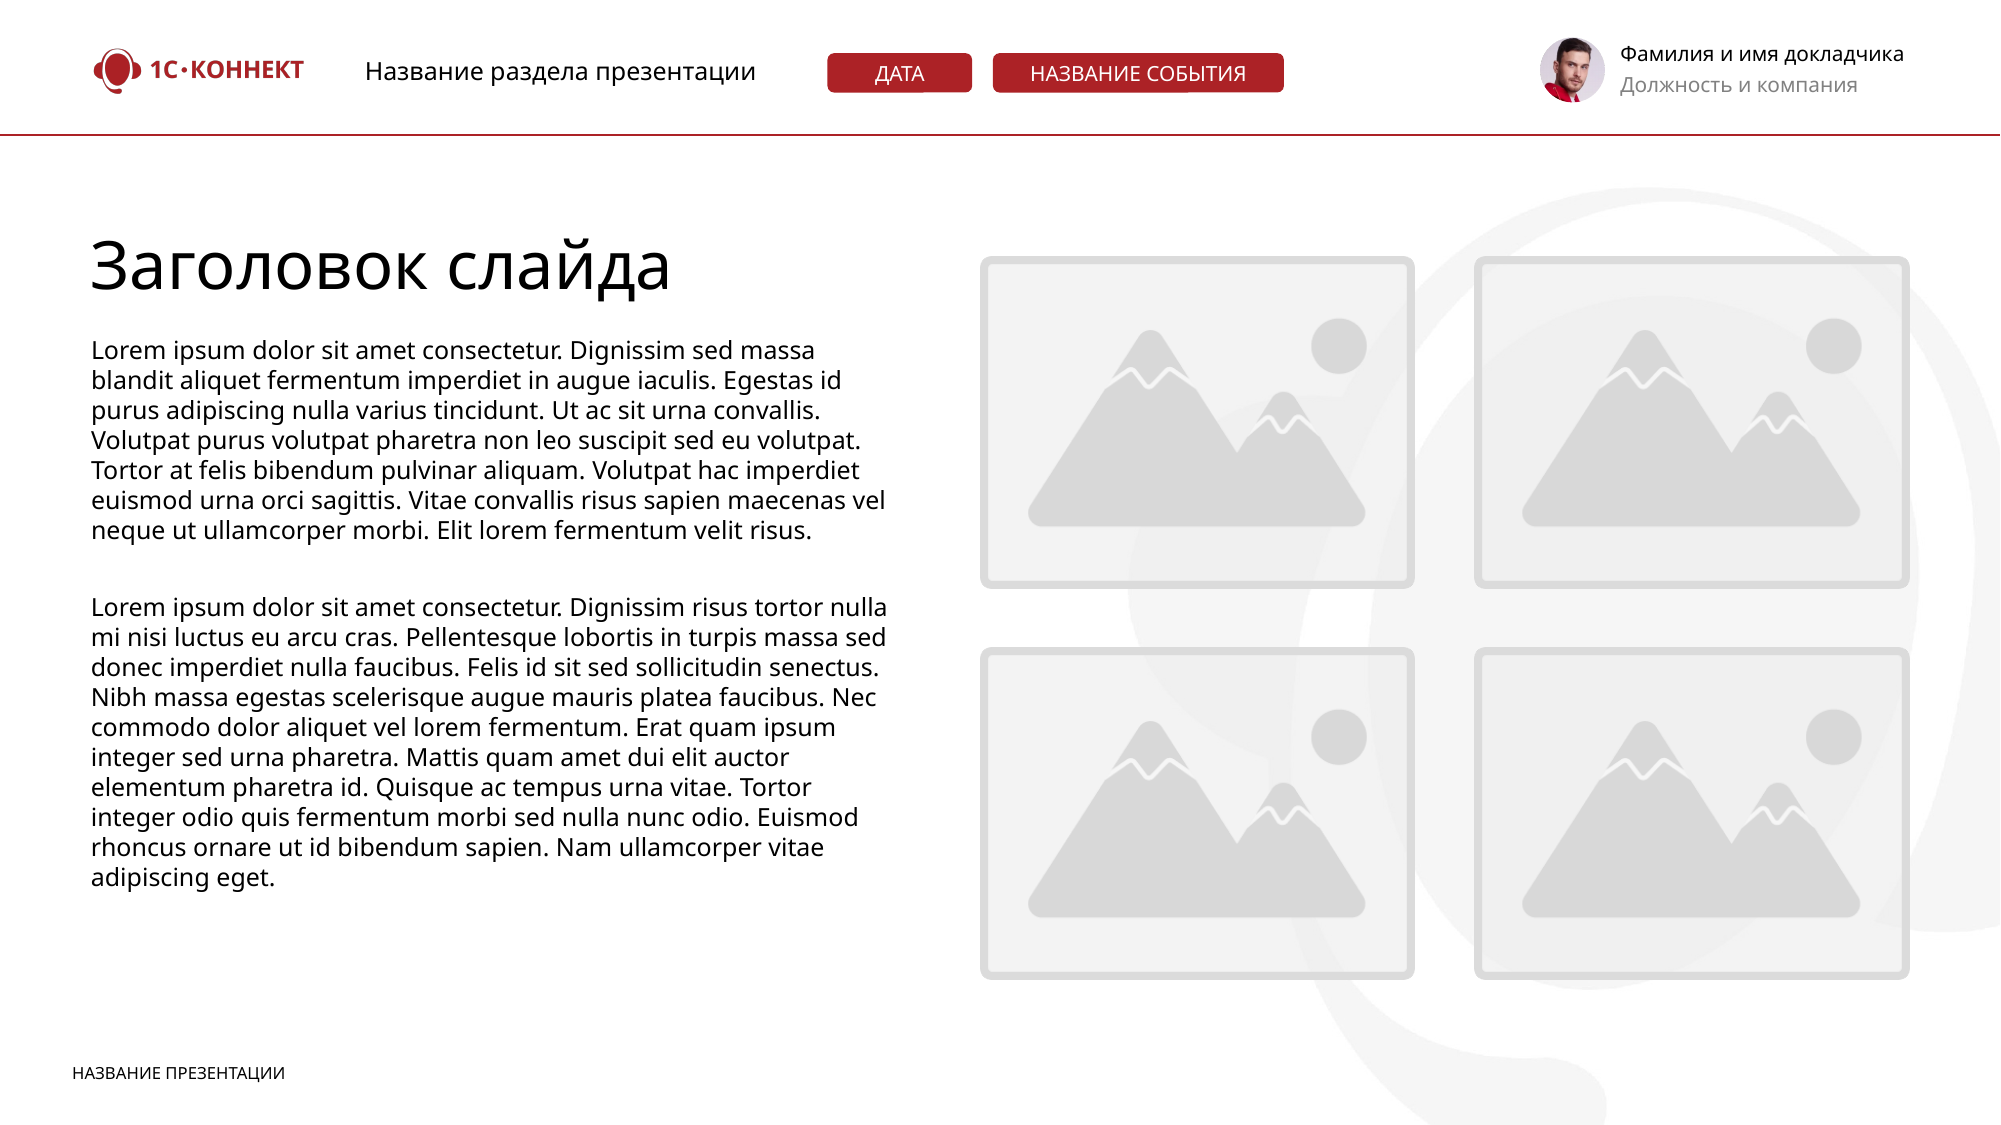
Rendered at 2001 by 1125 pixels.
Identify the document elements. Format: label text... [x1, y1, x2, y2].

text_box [1539, 37, 1910, 103]
text_box НАЗВАНИЕ СОБЫТИЯ [992, 53, 1284, 93]
list Lorem ipsum dolor sit amet consectetur. Dignissim sed massa blandit aliquet fermentum imperdiet in augue iaculis. Egestas id purus adipiscing nulla varius tincidunt. Ut ac sit urna convallis. Volutpat purus volutpat pharetra non leo suscipit sed eu volutpat. Tortor at felis bibendum pulvinar aliquam. Volutpat hac imperdiet euismod urna orci sagittis. Vitae convallis risus sapien maecenas vel neque ut ullamcorper morbi. Elit lorem fermentum velit risus. [90, 334, 897, 561]
text_box Название раздела презентации [364, 54, 766, 85]
footer НАЗВАНИЕ ПРЕЗЕНТАЦИИ [72, 1042, 747, 1103]
text_box Заголовок слайда [90, 222, 696, 303]
text_box Lorem ipsum dolor sit amet consectetur. Dignissim risus tortor nulla mi nisi luctus eu arcu cras. Pellentesque lobortis in turpis massa sed donec imperdiet nulla faucibus. Felis id sit sed sollicitudin senectus. Nibh massa egestas scelerisque augue mauris platea faucibus. Nec commodo dolor aliquet vel lorem fermentum. Erat quam ipsum integer sed urna pharetra. Mattis quam amet dui elit auctor elementum pharetra id. Quisque ac tempus urna vitae. Tortor integer odio quis fermentum morbi sed nulla nunc odio. Euismod rhoncus ornare ut id bibendum sapien. Nam ullamcorper vitae adipiscing eget. [90, 591, 897, 935]
picture [0, 0, 2001, 1125]
text_box ДАТА [827, 53, 973, 93]
